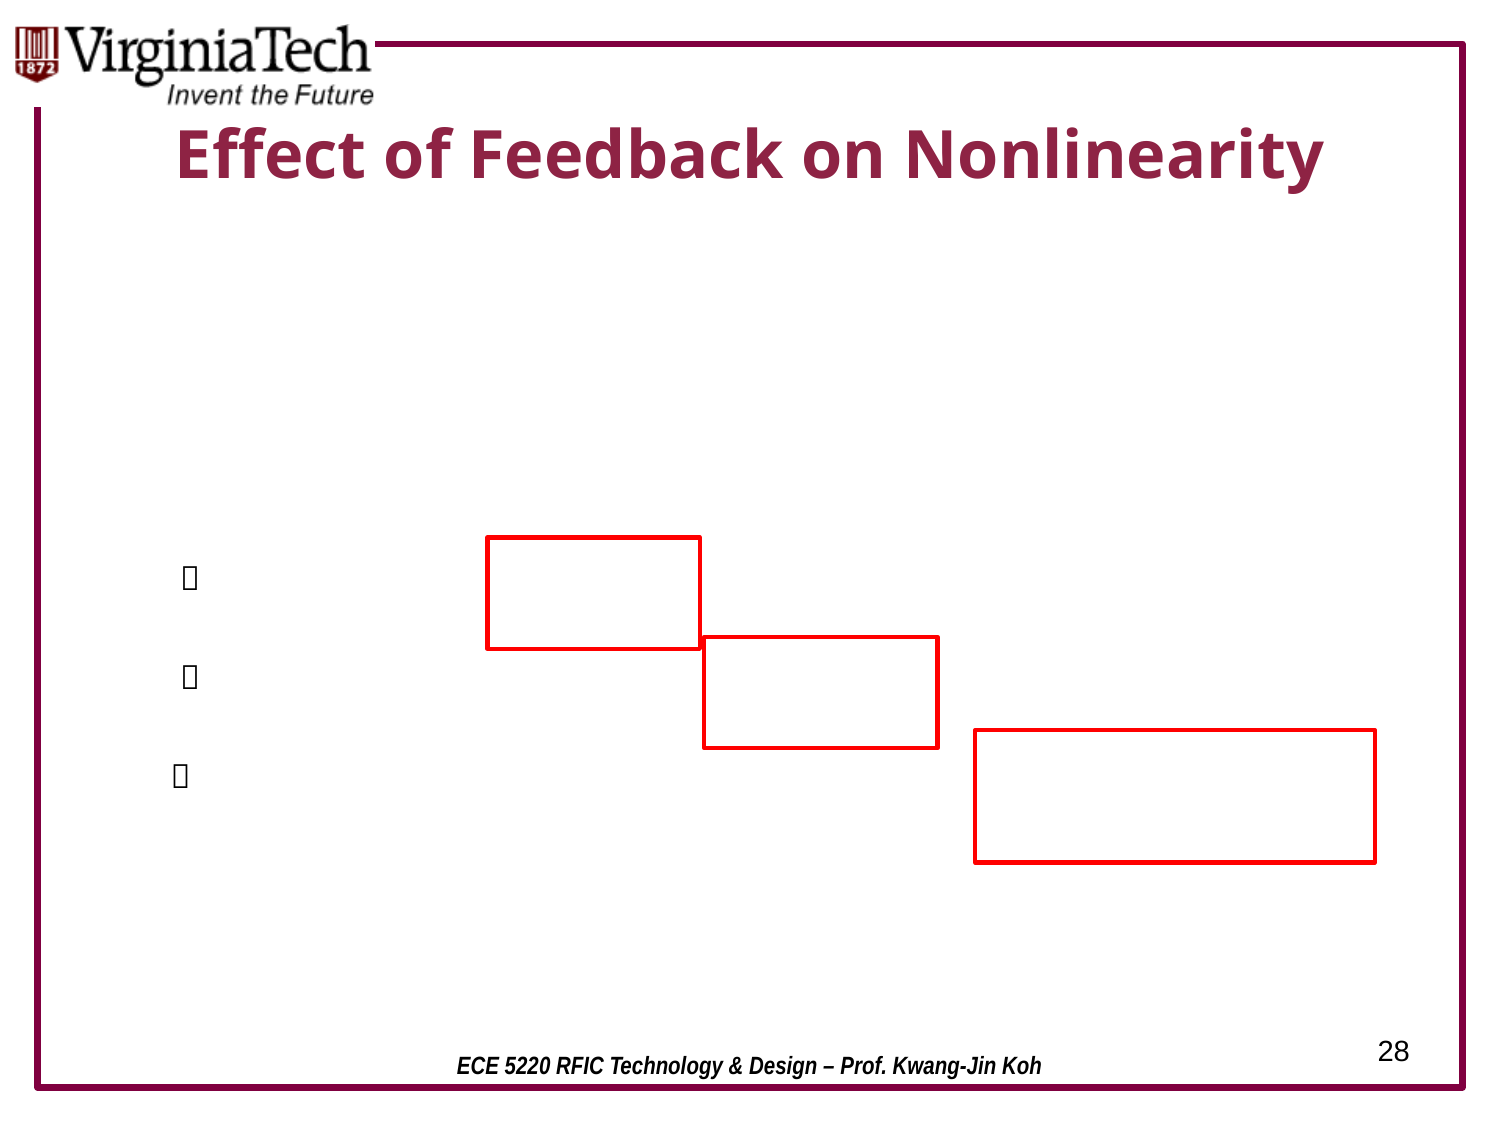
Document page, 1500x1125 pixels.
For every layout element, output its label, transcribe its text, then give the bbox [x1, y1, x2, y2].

picture [15, 24, 375, 107]
title Effect of Feedback on Nonlinearity [75, 104, 1425, 213]
text_box [702, 635, 940, 750]
text_box [973, 728, 1377, 865]
slide_number 28 [1074, 1024, 1425, 1103]
text_box [485, 535, 702, 651]
